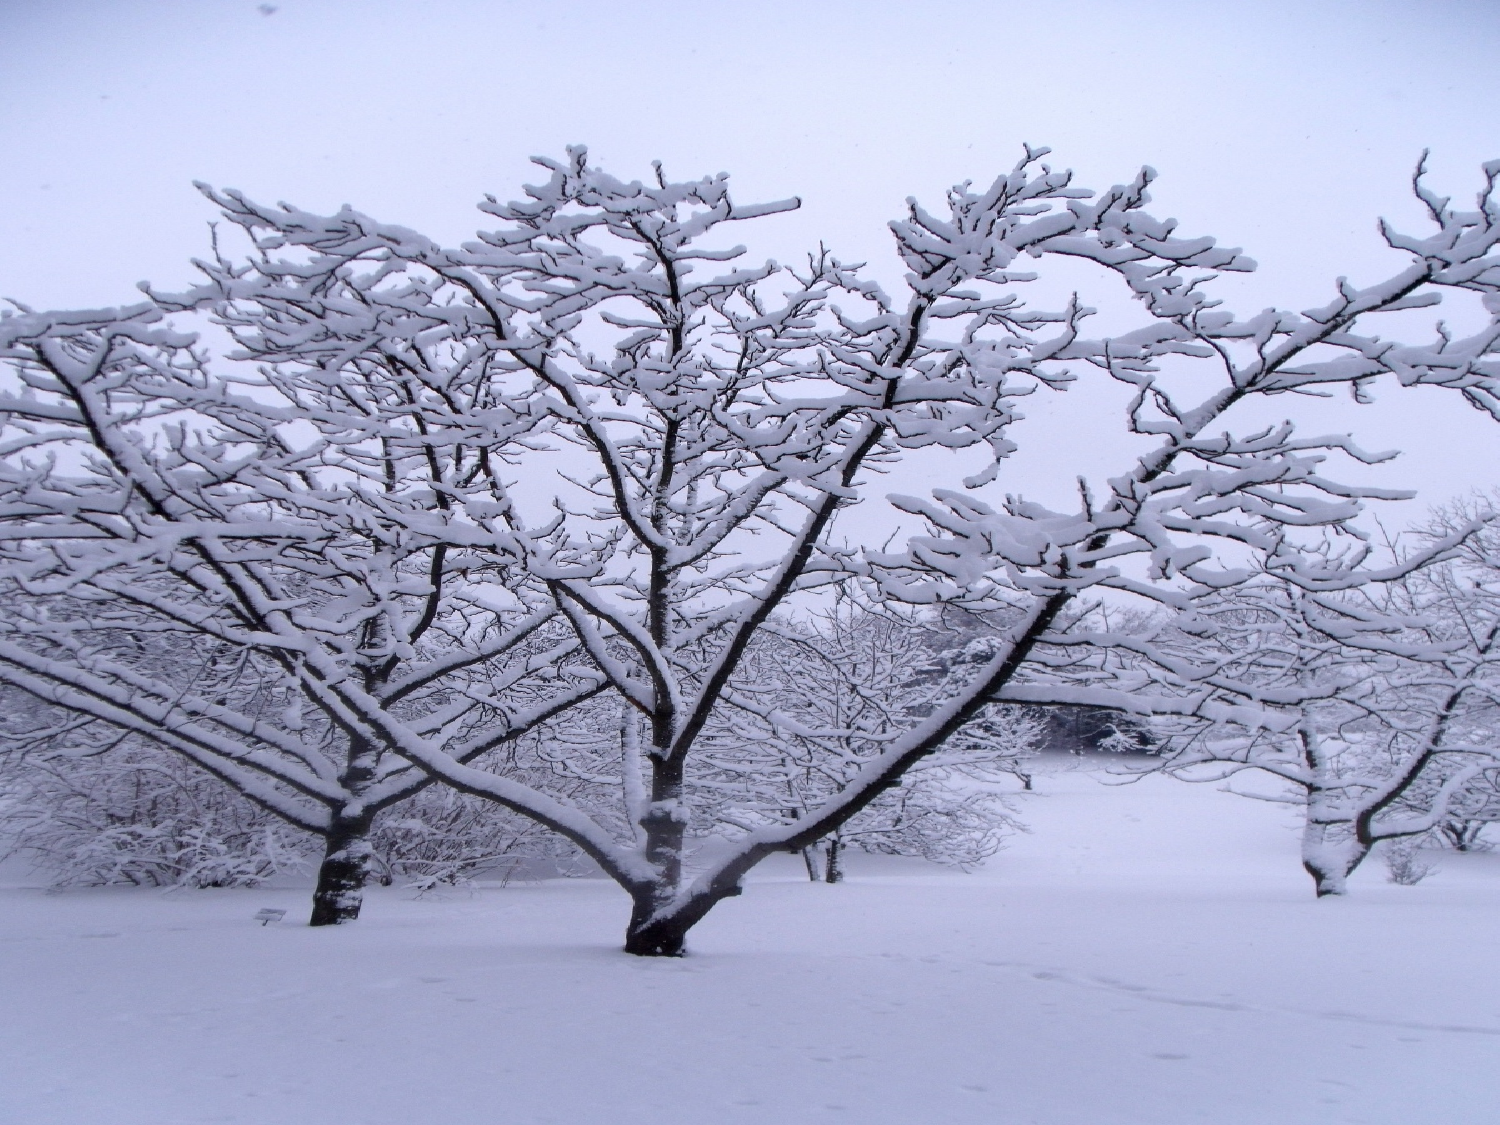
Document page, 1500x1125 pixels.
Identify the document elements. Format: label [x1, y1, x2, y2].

list [0, 0, 1500, 1125]
